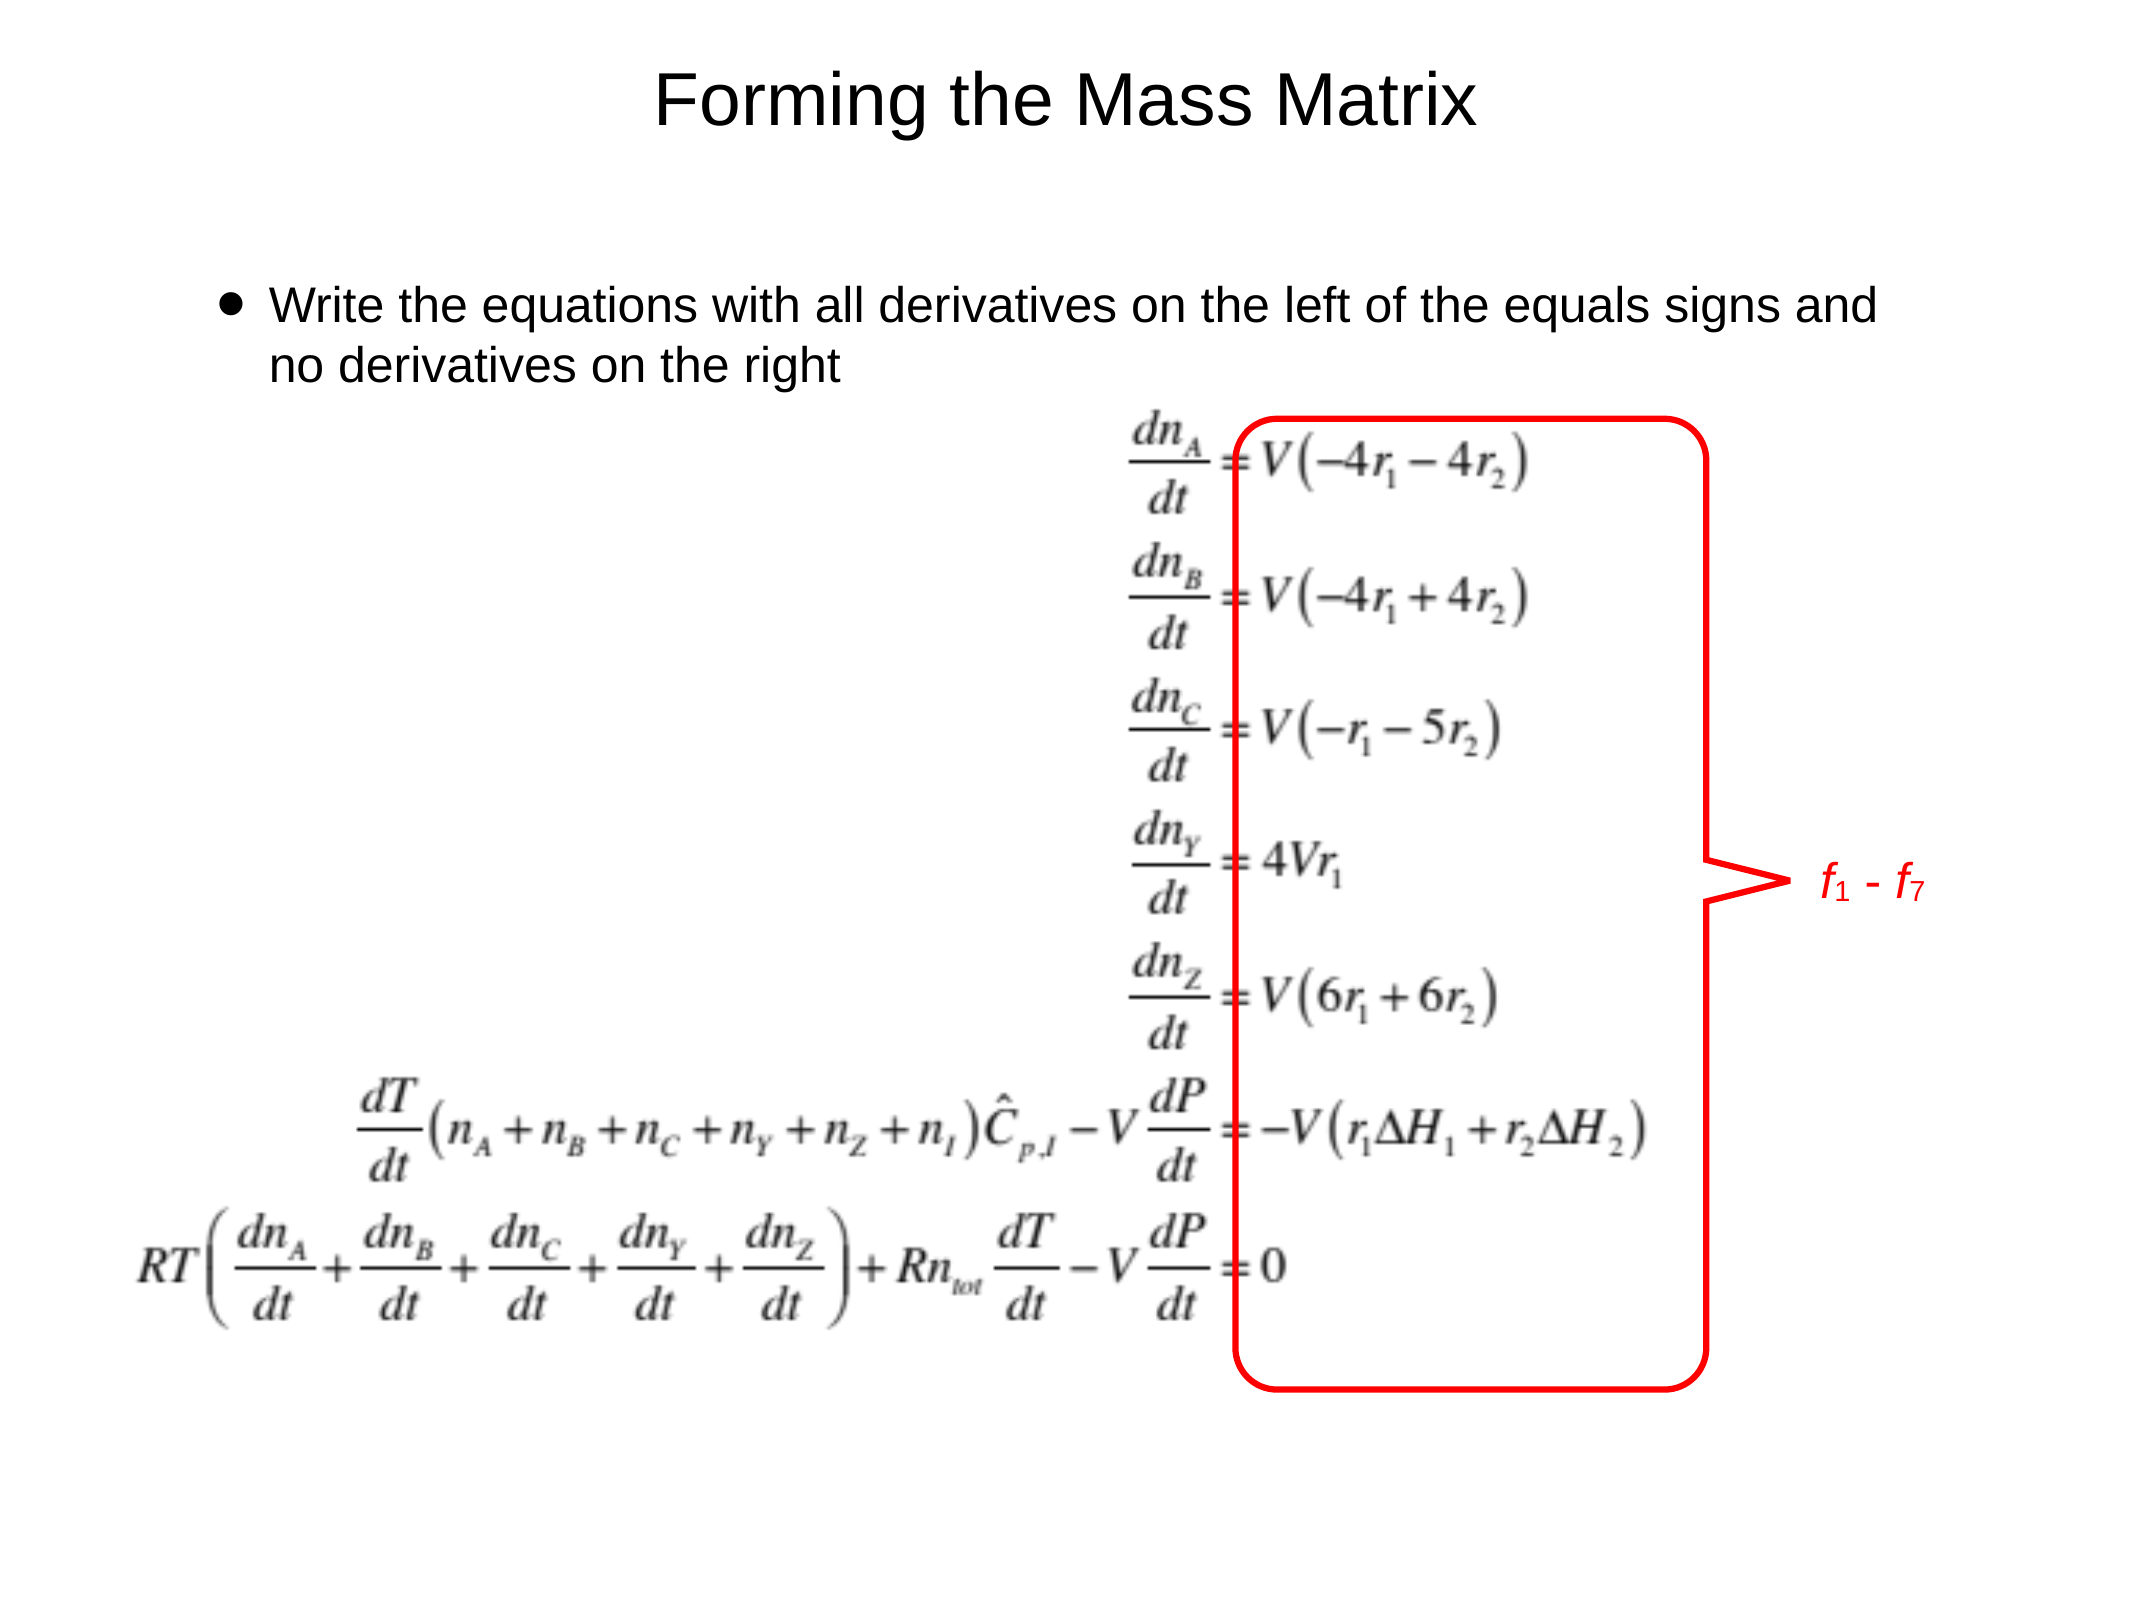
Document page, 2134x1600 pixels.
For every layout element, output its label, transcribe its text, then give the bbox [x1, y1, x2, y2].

text_box f1 - f7 [1820, 848, 1940, 909]
title Forming the Mass Matrix [208, 41, 1925, 250]
text_box [1235, 418, 1790, 1390]
picture [128, 395, 1651, 1334]
list Write the equations with all derivatives on the left of the equals signs and no derivatives on the right [208, 264, 1925, 1463]
